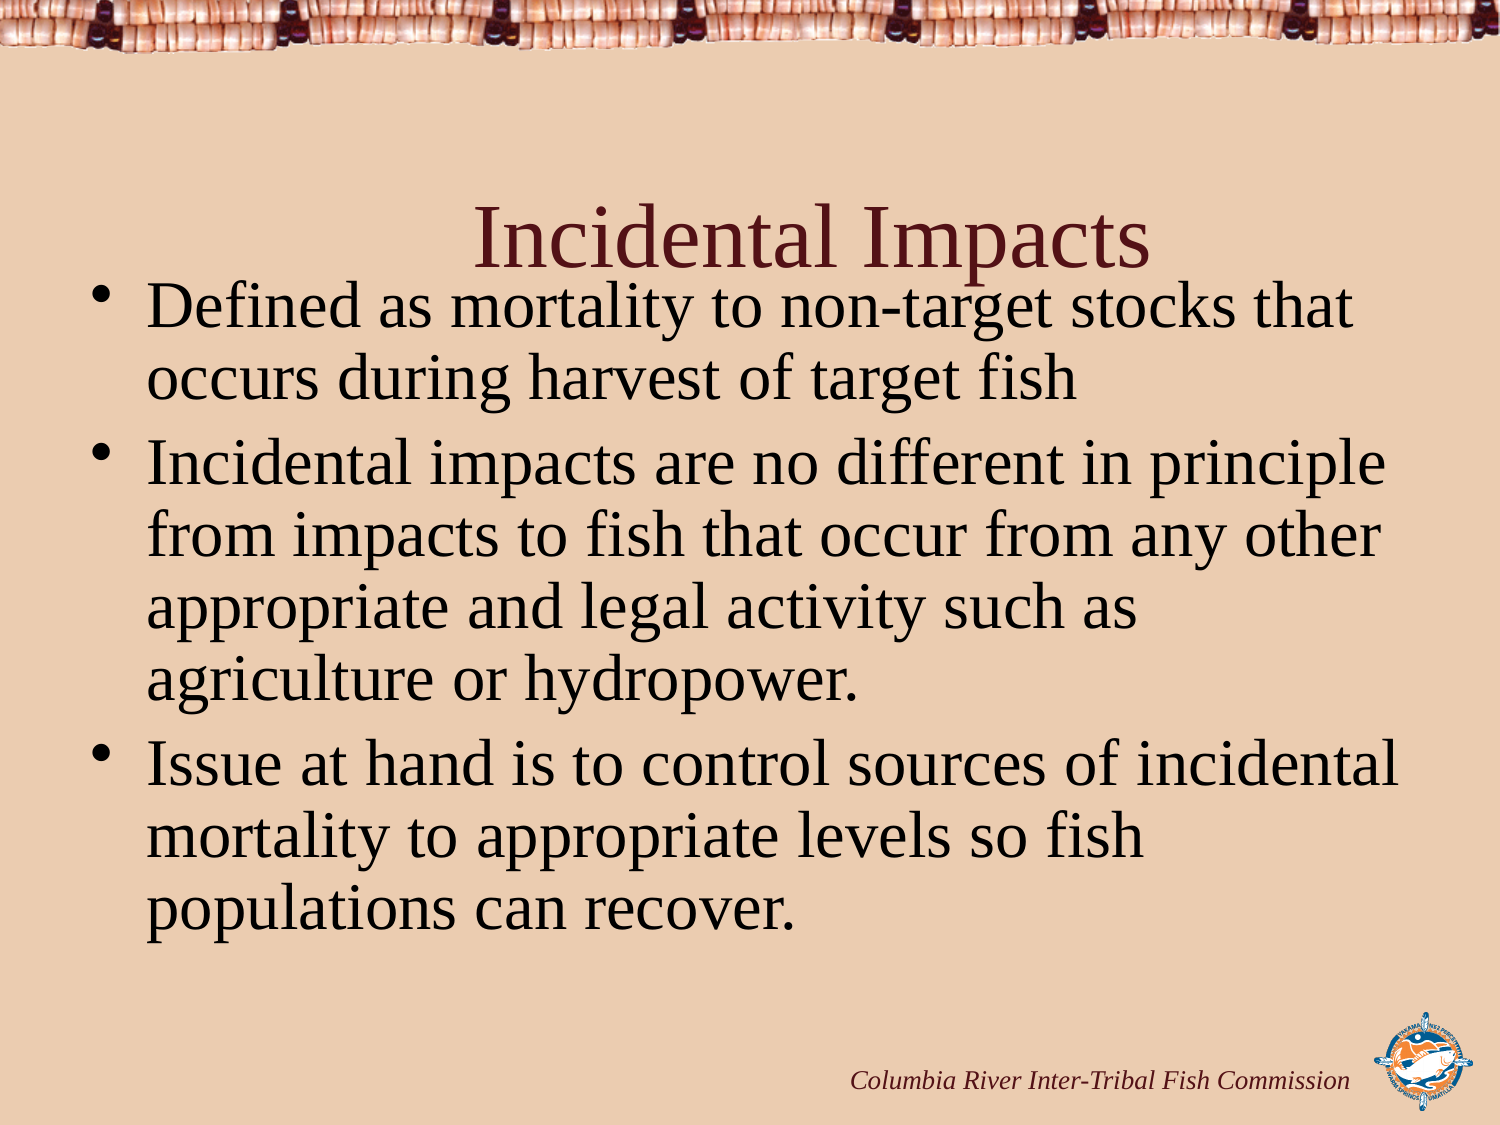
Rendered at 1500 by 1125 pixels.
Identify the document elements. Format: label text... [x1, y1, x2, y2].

picture [0, 0, 1500, 54]
list Defined as mortality to non-target stocks that occurs during harvest of target fish Incidental impacts are no different in principle from impacts to fish that occur from any other appropriate and legal activity such as agriculture or hydropower. Issue at hand is to control sources of incidental mortality to appropriate levels so fish populations can recover. [75, 262, 1425, 1005]
title Incidental Impacts [174, 137, 1450, 325]
picture [1374, 1012, 1473, 1111]
